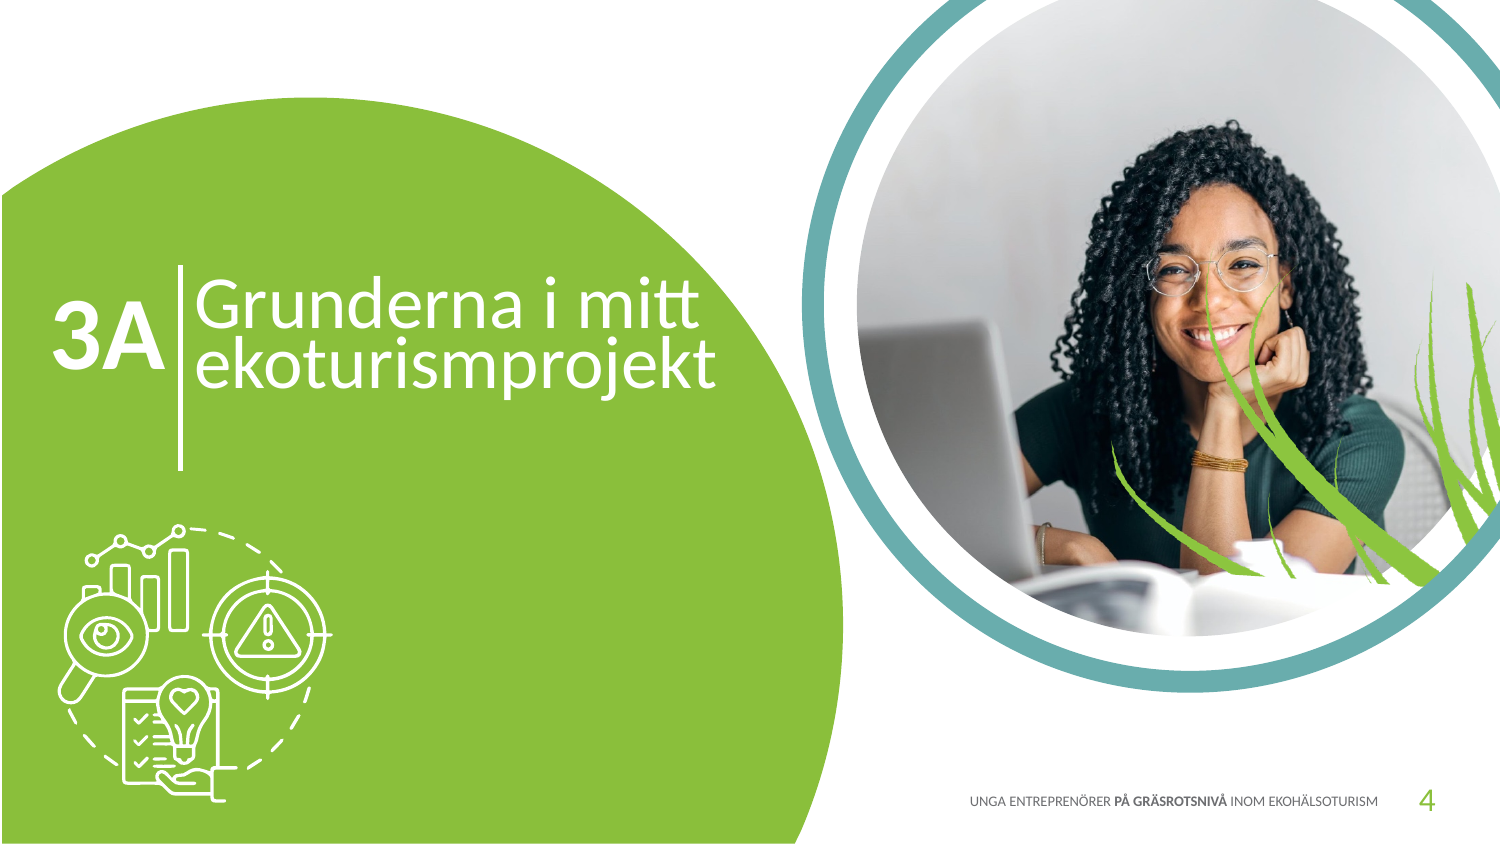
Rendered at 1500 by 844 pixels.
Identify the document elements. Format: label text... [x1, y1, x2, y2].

text_box [812, 0, 1500, 682]
text_box 4 [1388, 759, 1467, 836]
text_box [57, 523, 334, 803]
text_box 3A [185, 302, 219, 462]
text_box Grunderna i mitt ekoturismprojekt [179, 273, 799, 651]
text_box 3A [34, 302, 175, 462]
text_box [2, 97, 844, 844]
picture [1111, 224, 1500, 633]
